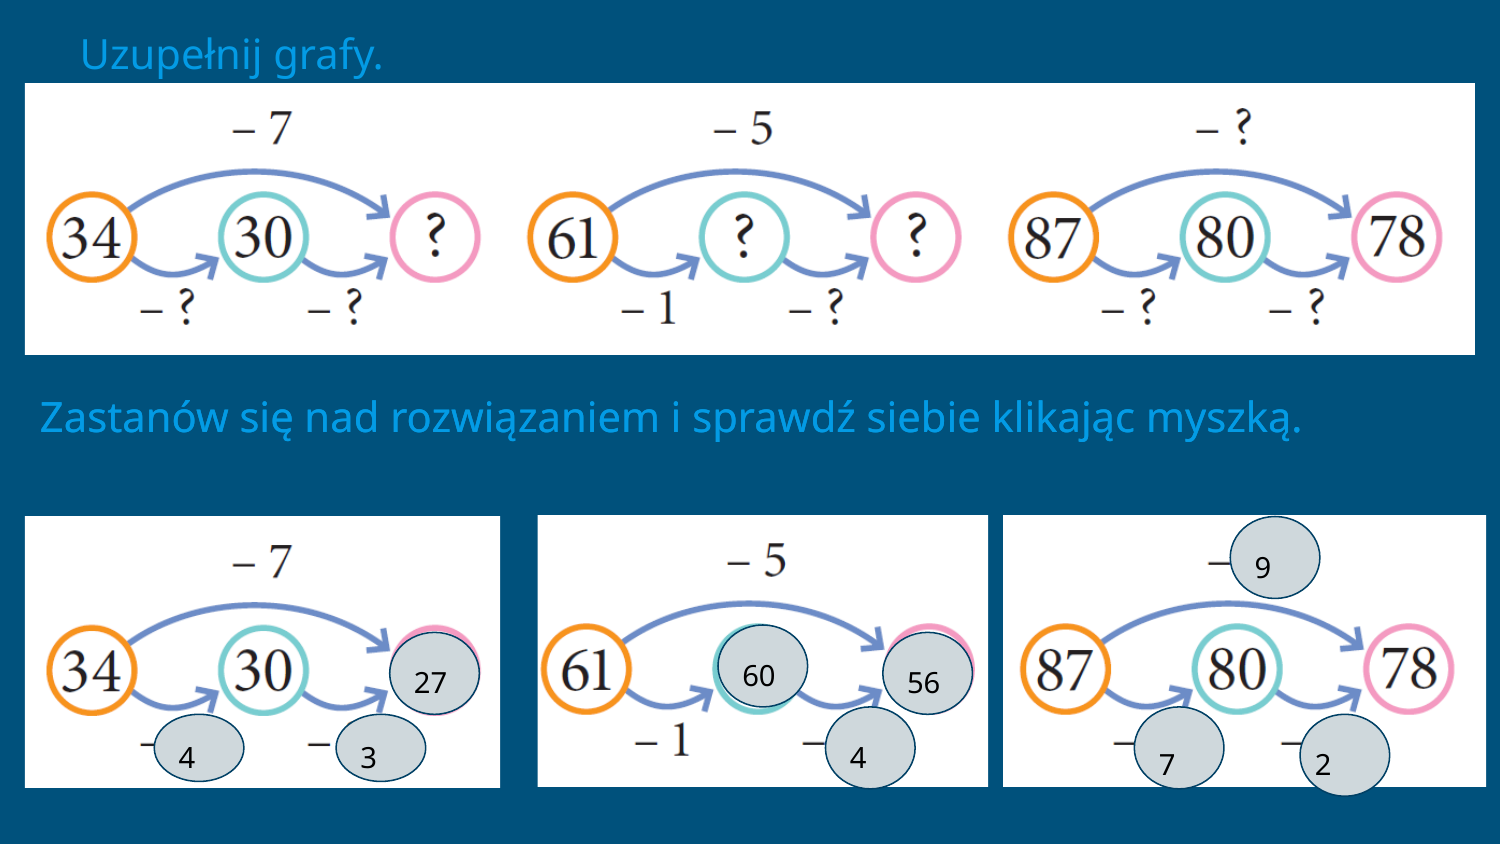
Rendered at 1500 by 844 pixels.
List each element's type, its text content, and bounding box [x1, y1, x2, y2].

picture [538, 516, 988, 787]
picture [25, 517, 500, 787]
picture [1004, 516, 1486, 787]
picture [25, 84, 1474, 354]
text_box Uzupełnij grafy. [64, 12, 1338, 75]
text_box Zastanów się nad rozwiązaniem i sprawdź siebie klikając myszką. [24, 375, 1475, 494]
